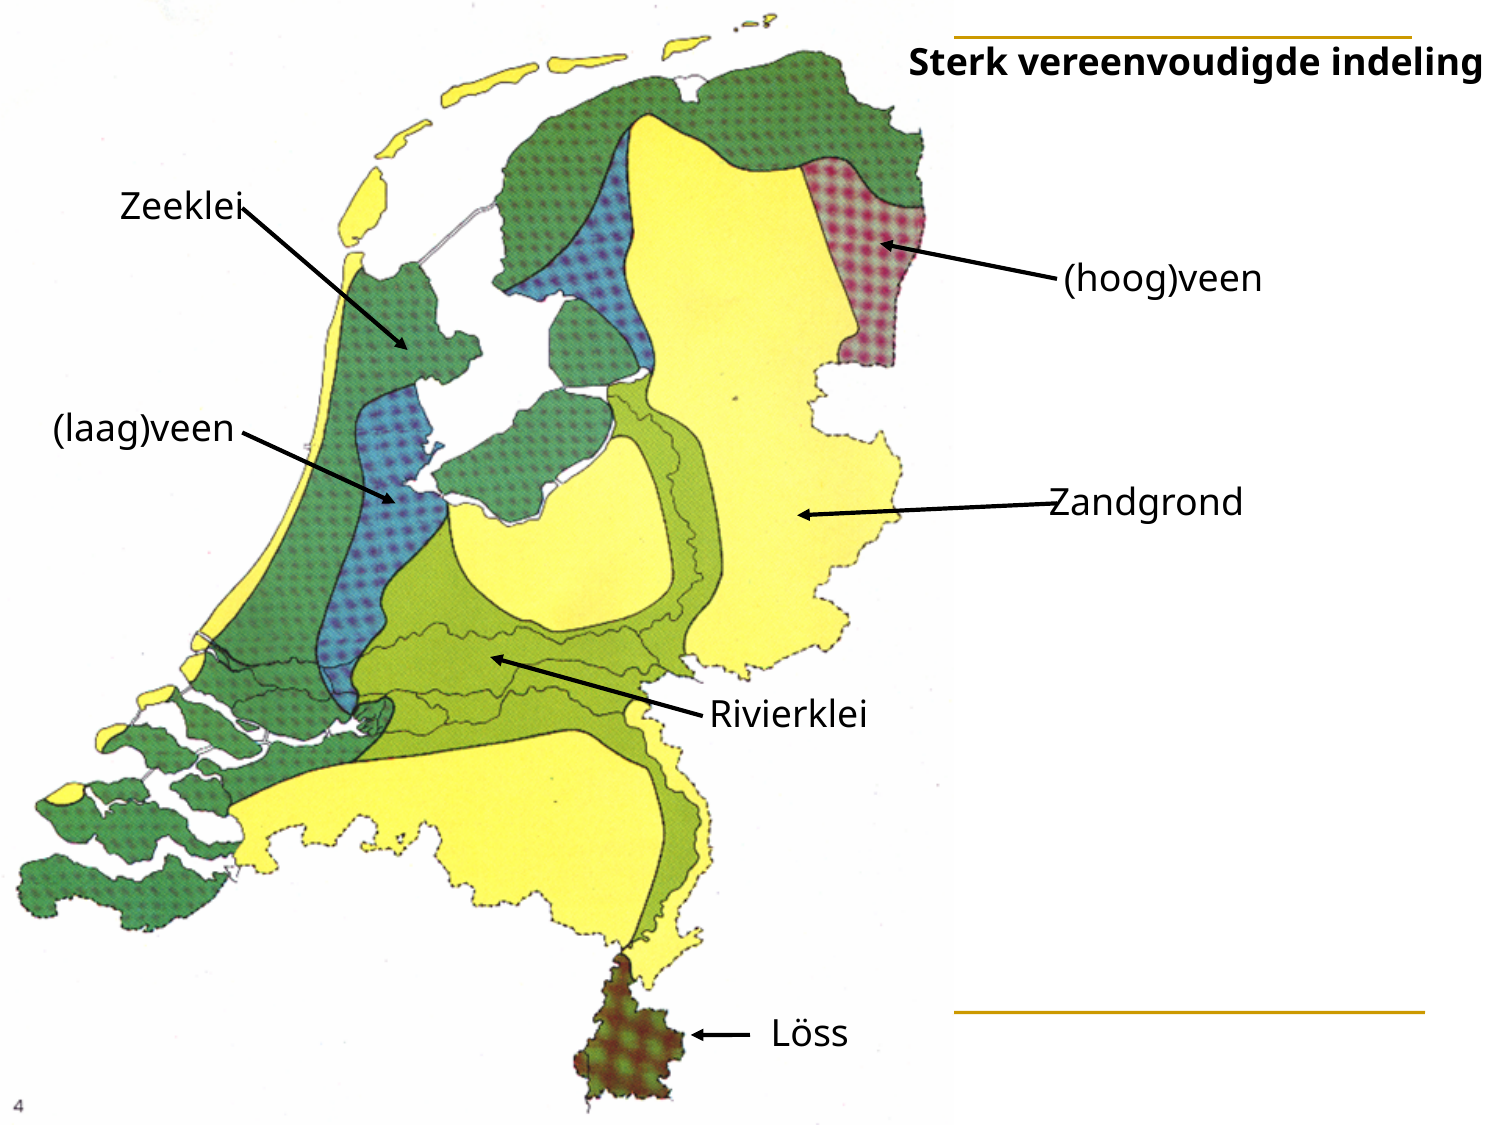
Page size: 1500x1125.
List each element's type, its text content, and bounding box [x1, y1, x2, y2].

text_box Zandgrond [1033, 470, 1259, 531]
picture [0, 0, 954, 1125]
text_box (hoog)veen [1048, 246, 1279, 307]
text_box Sterk vereenvoudigde indeling [958, 30, 1500, 91]
